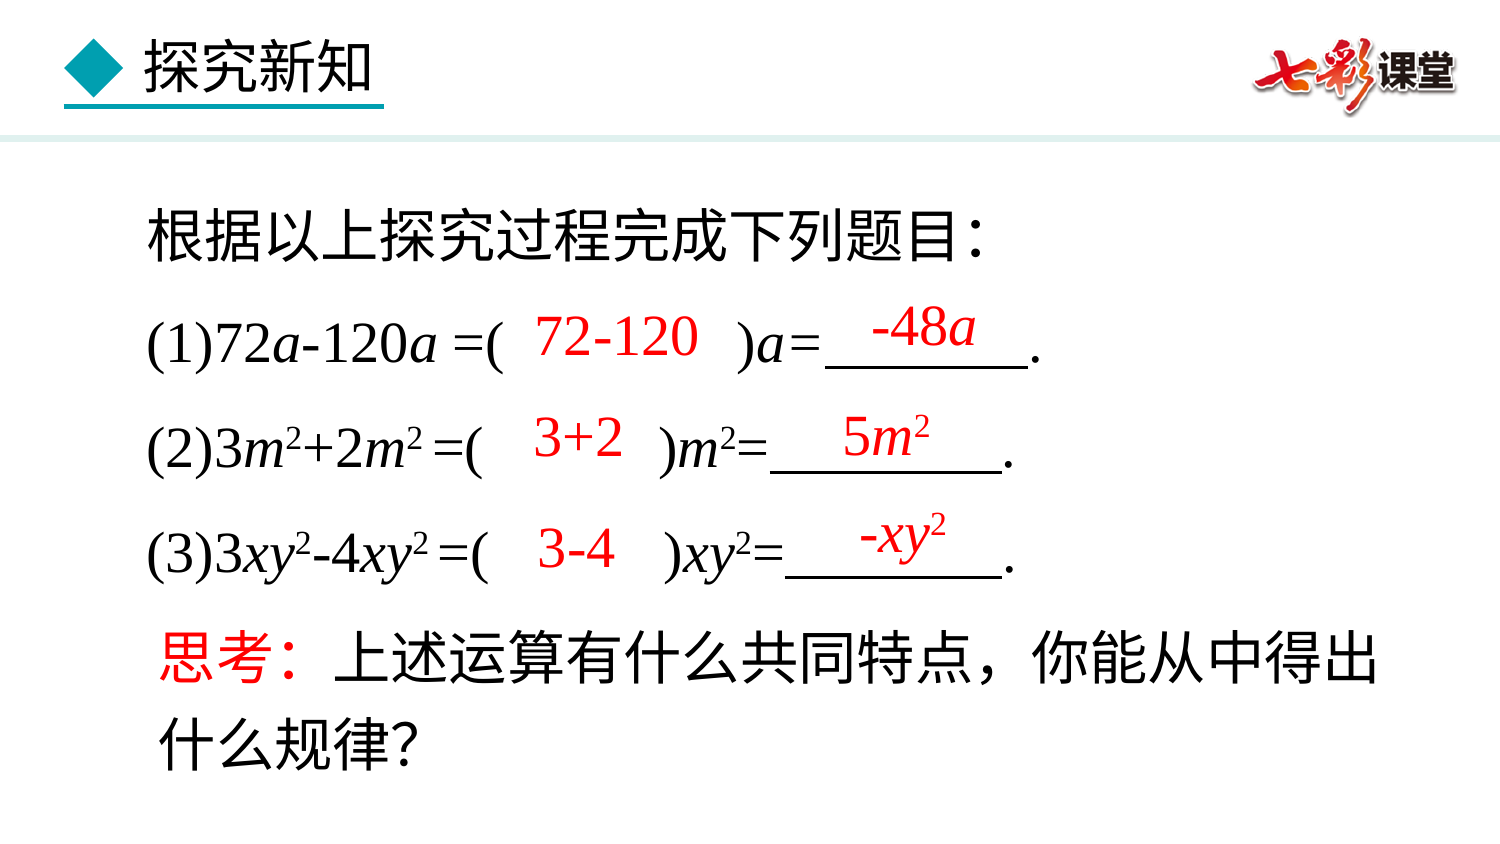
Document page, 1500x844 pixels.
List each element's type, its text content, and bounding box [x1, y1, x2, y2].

text_box 3+2 [518, 391, 681, 476]
text_box 3-4 [523, 501, 700, 587]
text_box 72-120 [519, 290, 796, 375]
text_box 思考：上述运算有什么共同特点，你能从中得出什么规律？ [143, 595, 1448, 786]
text_box 根据以上探究过程完成下列题目： (1)72a-120a =( )a= . (2)3m2+2m2 =( )m2= . (3)3xy2-4xy2 =( )xy2= . [131, 156, 1487, 592]
text_box -48a [856, 280, 1083, 365]
picture [1249, 32, 1461, 118]
text_box 5m2 [827, 389, 994, 475]
text_box -xy2 [844, 486, 1059, 572]
